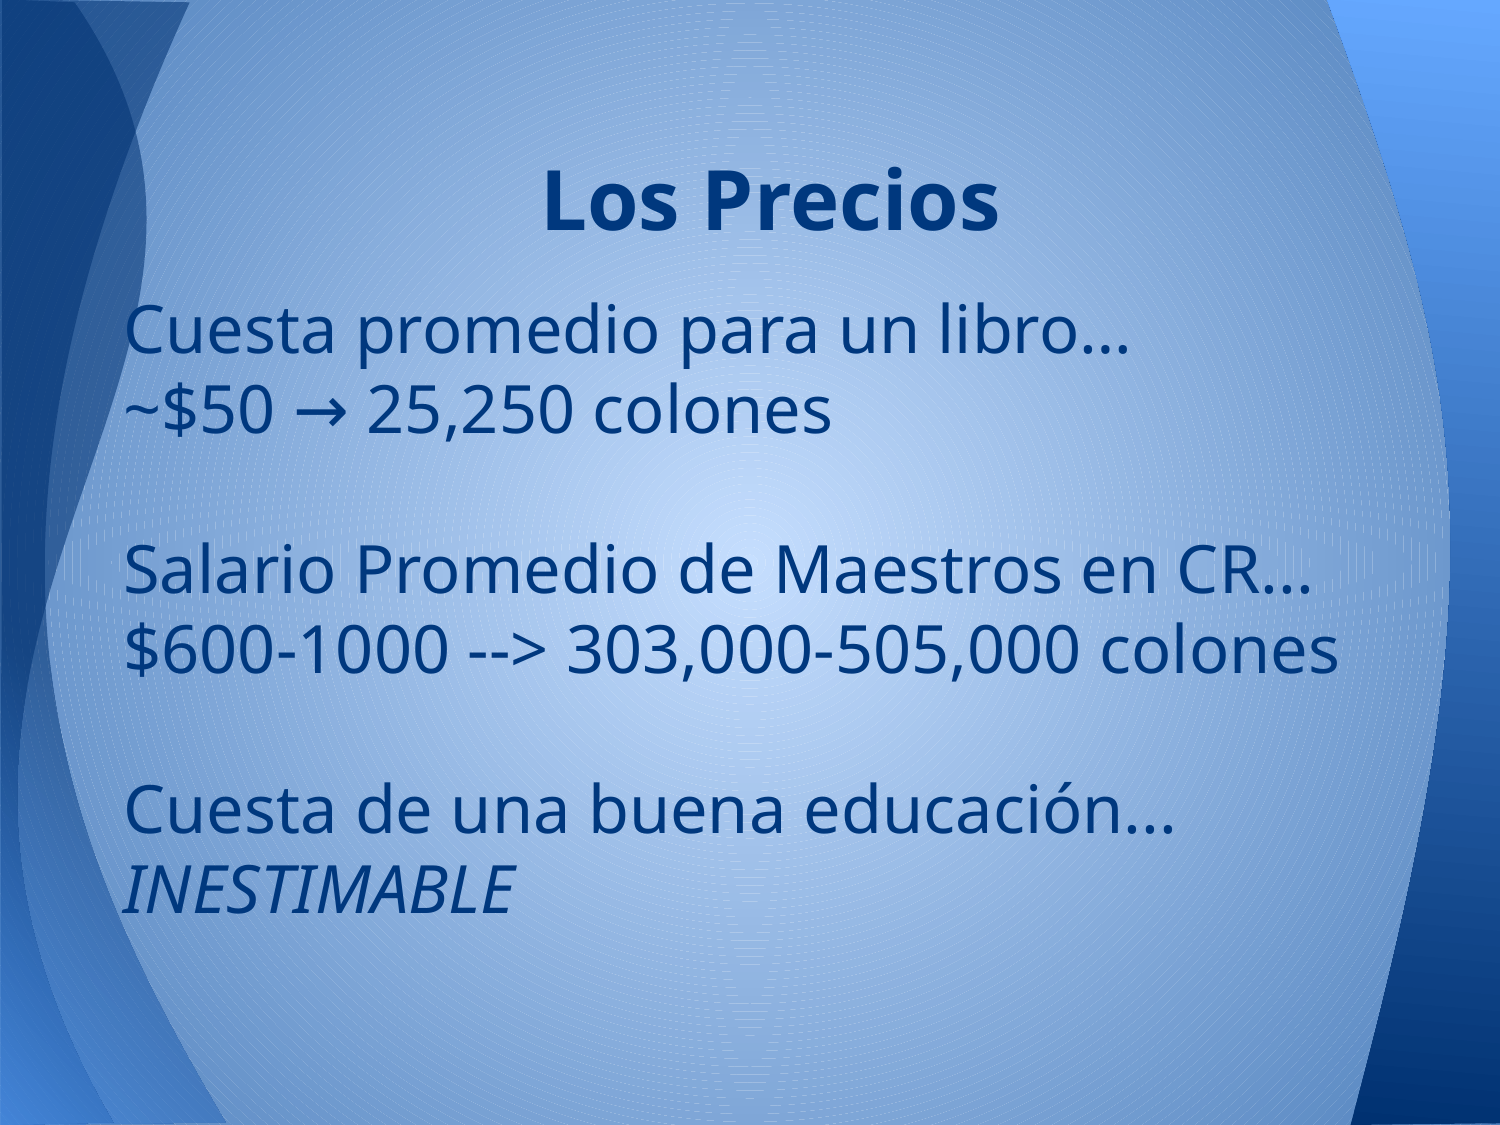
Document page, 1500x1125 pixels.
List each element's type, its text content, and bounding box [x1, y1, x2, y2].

title Los Precios [75, 45, 1425, 263]
list Cuesta promedio para un libro… ~$50 → 25,250 colones Salario Promedio de Maestros en CR... $600-1000 --> 303,000-505,000 colones Cuesta de una buena educación... INESTIMABLE [75, 272, 1425, 1067]
